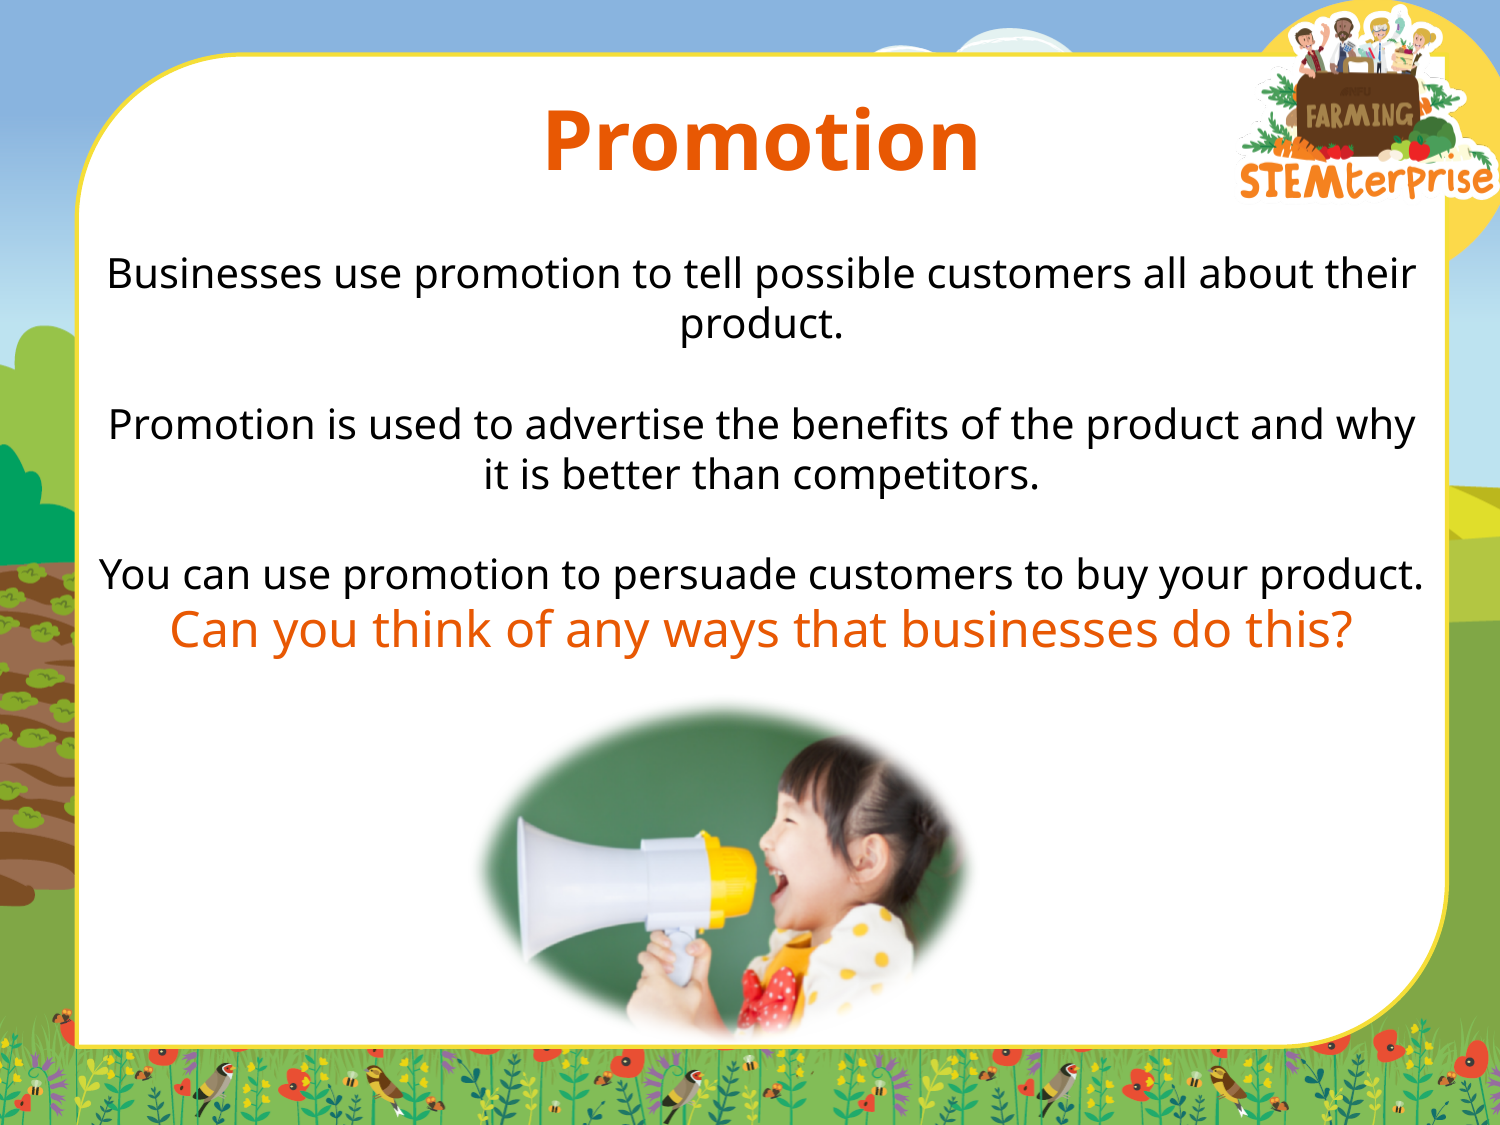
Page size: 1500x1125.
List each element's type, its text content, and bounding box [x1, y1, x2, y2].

text_box [985, 214, 1450, 1049]
text_box Promotion Businesses use promotion to tell possible customers all about their product. Promotion is used to advertise the benefits of the product and why it is better than competitors. You can use promotion to persuade customers to buy your product. Can you think of any ways that businesses do this? [76, 79, 1447, 785]
text_box [151, 52, 1228, 79]
picture [0, 0, 1500, 1125]
text_box [74, 198, 462, 1049]
